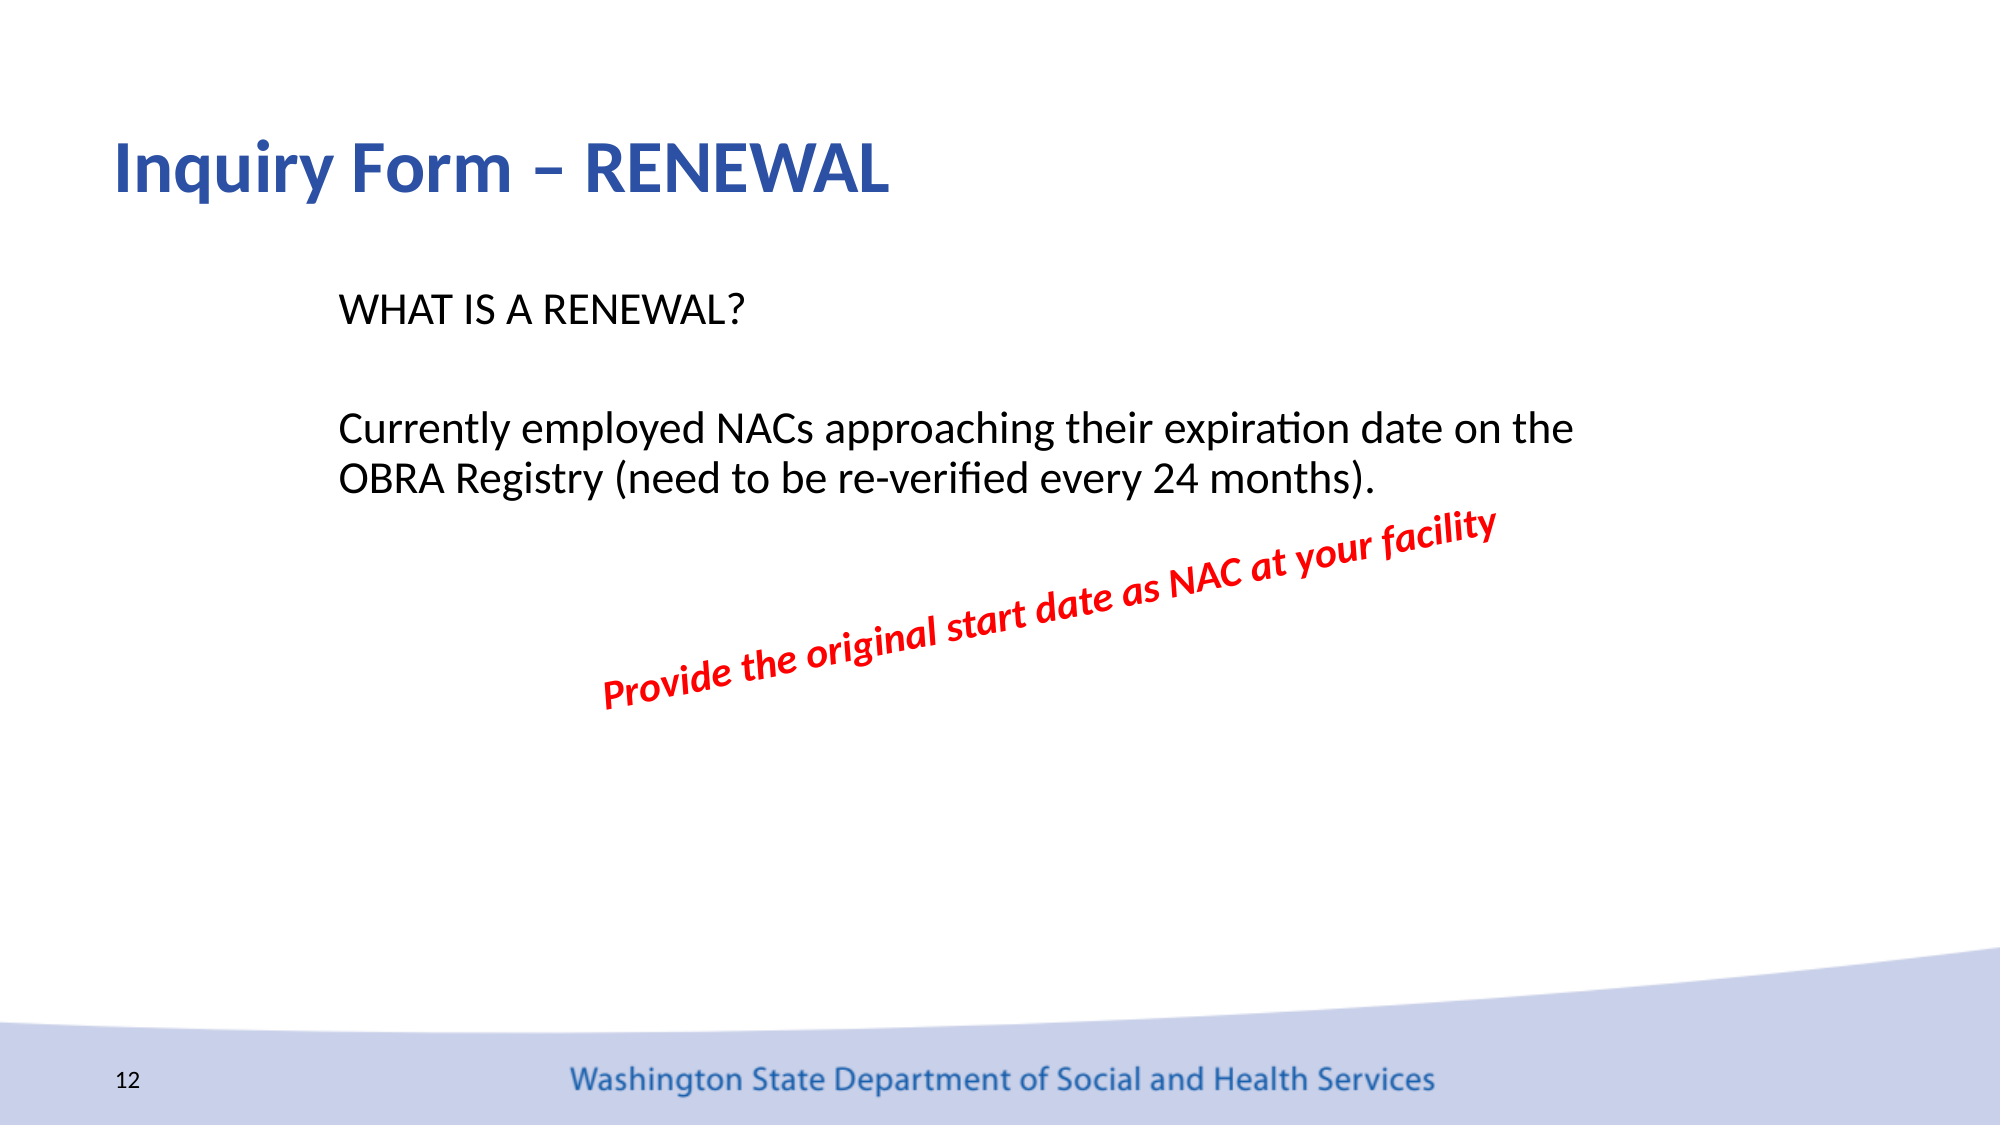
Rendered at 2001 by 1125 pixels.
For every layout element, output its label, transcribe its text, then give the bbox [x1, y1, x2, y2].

text_box Provide the original start date as NAC at your facility [568, 388, 1665, 737]
slide_number 12 [99, 1048, 550, 1108]
list WHAT IS A RENEWAL? Currently employed NACs approaching their expiration date on the OBRA Registry (need to be re-verified every 24 months). [248, 277, 1665, 549]
title Inquiry Form – RENEWAL [98, 59, 1900, 278]
